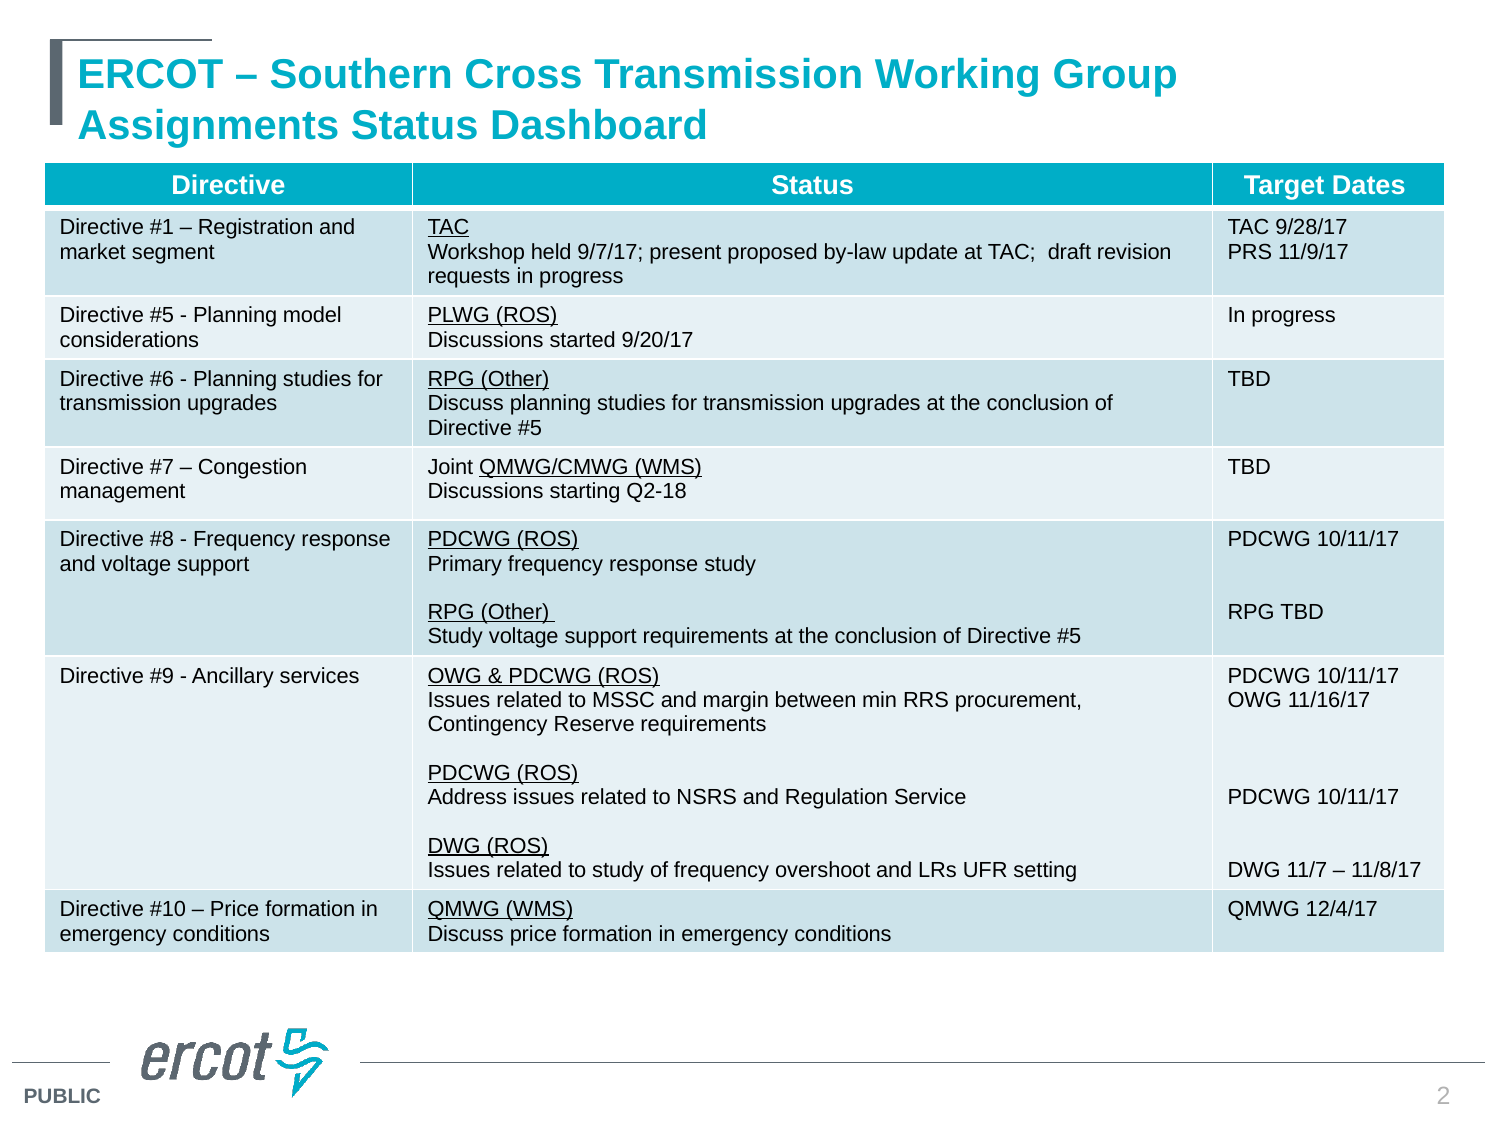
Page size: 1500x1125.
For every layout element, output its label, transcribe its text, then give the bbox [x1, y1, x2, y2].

table_header Target Dates [1213, 163, 1444, 205]
slide_number 2 [1400, 1076, 1488, 1113]
picture [137, 1024, 332, 1100]
table_cell Directive #6 - Planning studies for transmission upgrades [45, 360, 412, 446]
table_header Directive [45, 163, 412, 205]
table_cell Directive #10 – Price formation in emergency conditions [45, 890, 412, 952]
table_cell In progress [1213, 297, 1444, 358]
title ERCOT – Southern Cross Transmission Working Group Assignments Status Dashboard [62, 39, 1450, 125]
table_cell Directive #7 – Congestion management [45, 448, 412, 519]
table_cell OWG & PDCWG (ROS) Issues related to MSSC and margin between min RRS procurement, Contingency Reserve requirements PDCWG (ROS) Address issues related to NSRS and Regulation Service DWG (ROS) Issues related to study of frequency overshoot and LRs UFR setting [413, 657, 1212, 889]
table_cell RPG (Other) Discuss planning studies for transmission upgrades at the conclusion of Directive #5 [413, 360, 1212, 446]
table_cell QMWG (WMS) Discuss price formation in emergency conditions [413, 890, 1212, 952]
table_cell PDCWG 10/11/17 OWG 11/16/17 PDCWG 10/11/17 DWG 11/7 – 11/8/17 [1213, 657, 1444, 889]
table_cell Directive #8 - Frequency response and voltage support [45, 521, 412, 655]
table_cell TAC Workshop held 9/7/17; present proposed by-law update at TAC; draft revision requests in progress [413, 211, 1212, 295]
table_cell Directive #9 - Ancillary services [45, 657, 412, 889]
table_cell QMWG 12/4/17 [1213, 890, 1444, 952]
table_cell Directive #1 – Registration and market segment [45, 211, 412, 295]
table_cell PDCWG 10/11/17 RPG TBD [1213, 521, 1444, 655]
table_cell PLWG (ROS) Discussions started 9/20/17 [413, 297, 1212, 358]
table_cell PDCWG (ROS) Primary frequency response study RPG (Other) Study voltage support requirements at the conclusion of Directive #5 [413, 521, 1212, 655]
table_cell Joint QMWG/CMWG (WMS) Discussions starting Q2-18 [413, 448, 1212, 519]
table_cell TBD [1213, 360, 1444, 446]
table_cell TAC 9/28/17 PRS 11/9/17 [1213, 211, 1444, 295]
table_cell Directive #5 - Planning model considerations [45, 297, 412, 358]
table_header Status [413, 163, 1212, 205]
table_cell TBD [1213, 448, 1444, 519]
